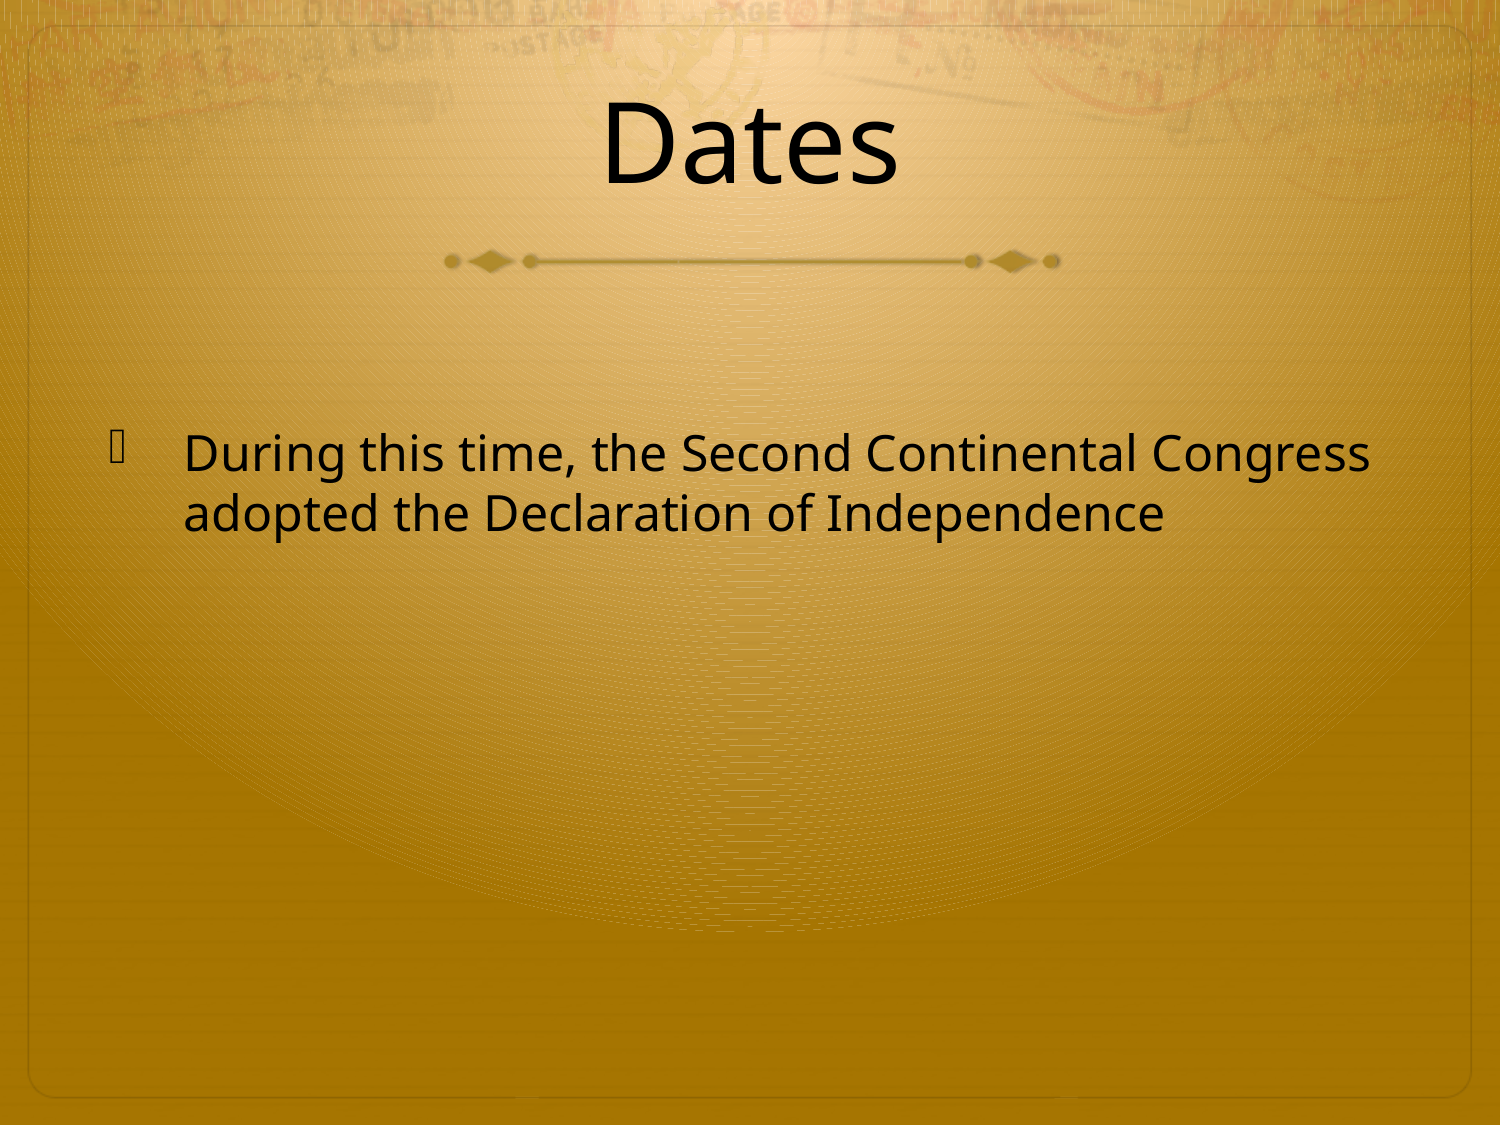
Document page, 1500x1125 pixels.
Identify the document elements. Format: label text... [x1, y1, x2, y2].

title Dates [93, 45, 1407, 233]
picture [0, 0, 1500, 1125]
list During this time, the Second Continental Congress adopted the Declaration of Independence [93, 312, 1407, 988]
